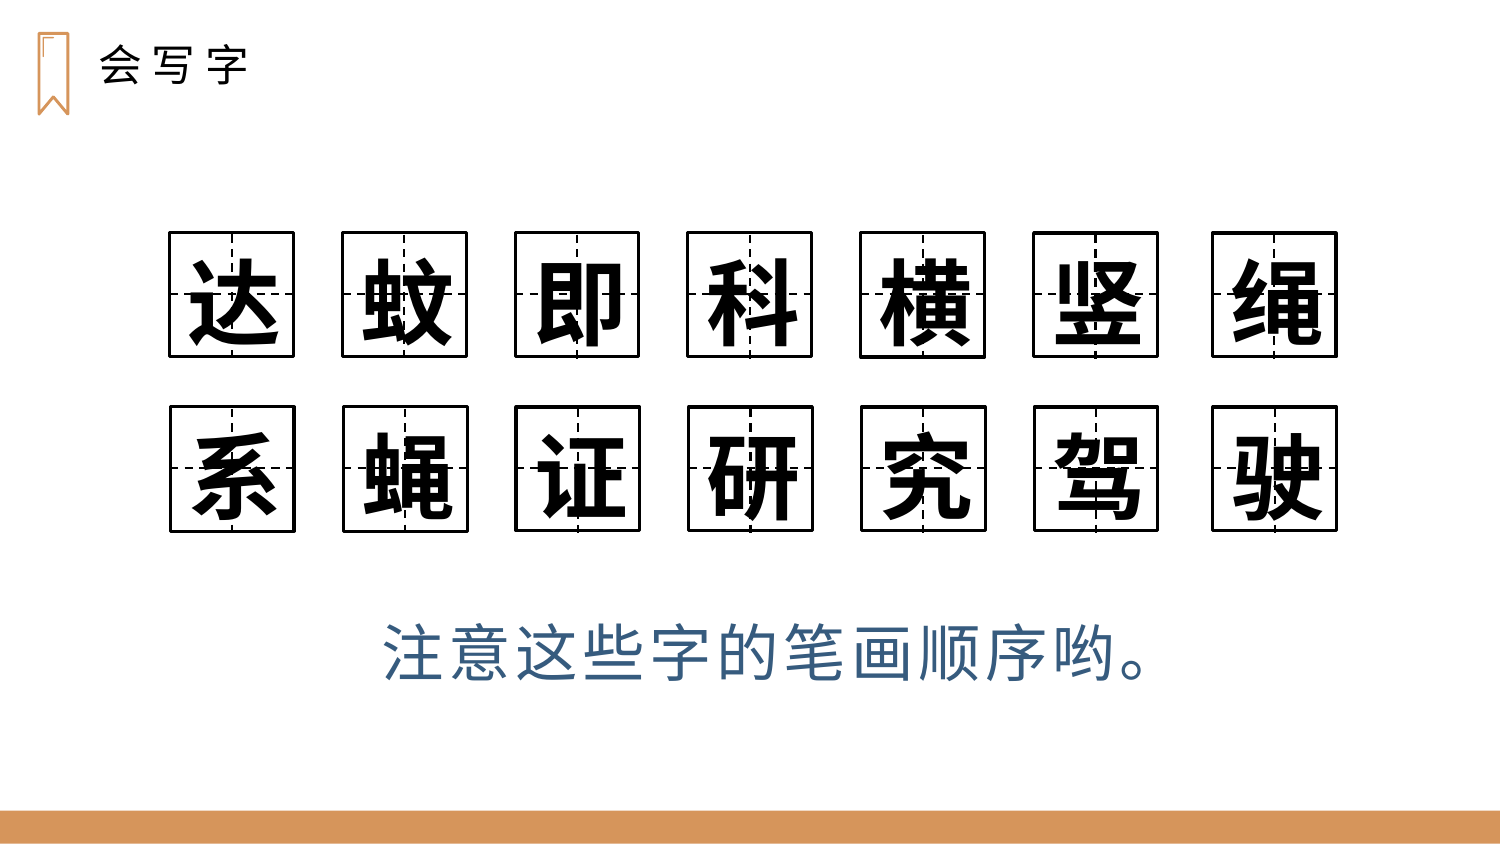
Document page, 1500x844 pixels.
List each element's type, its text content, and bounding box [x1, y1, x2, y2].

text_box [1034, 406, 1158, 541]
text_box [1212, 233, 1336, 367]
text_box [687, 232, 812, 367]
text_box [1212, 406, 1337, 541]
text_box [515, 232, 639, 366]
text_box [169, 232, 294, 366]
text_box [861, 406, 986, 541]
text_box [170, 406, 294, 540]
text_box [343, 406, 467, 540]
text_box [1033, 233, 1158, 367]
text_box 注意这些字的笔画顺序哟。 [370, 585, 1175, 695]
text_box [515, 406, 640, 541]
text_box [860, 232, 985, 366]
text_box 会 写 字 [86, 32, 261, 96]
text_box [688, 406, 813, 541]
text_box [342, 232, 467, 366]
